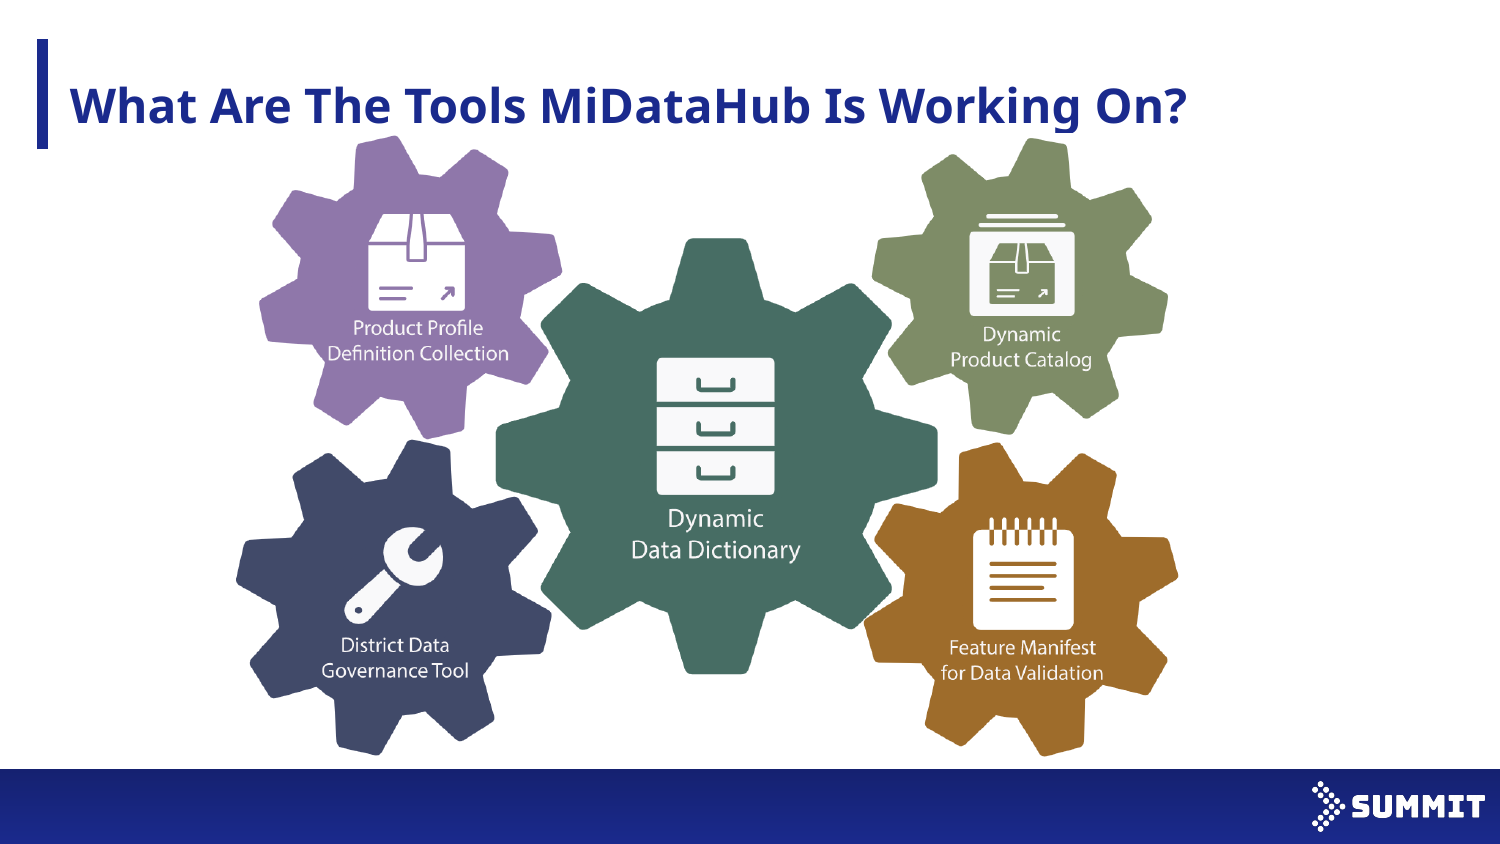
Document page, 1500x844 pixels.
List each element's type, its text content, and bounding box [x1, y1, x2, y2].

text_box What Are The Tools MiDataHub Is Working On? [66, 61, 1346, 263]
picture [228, 132, 1184, 761]
picture [1312, 781, 1485, 832]
